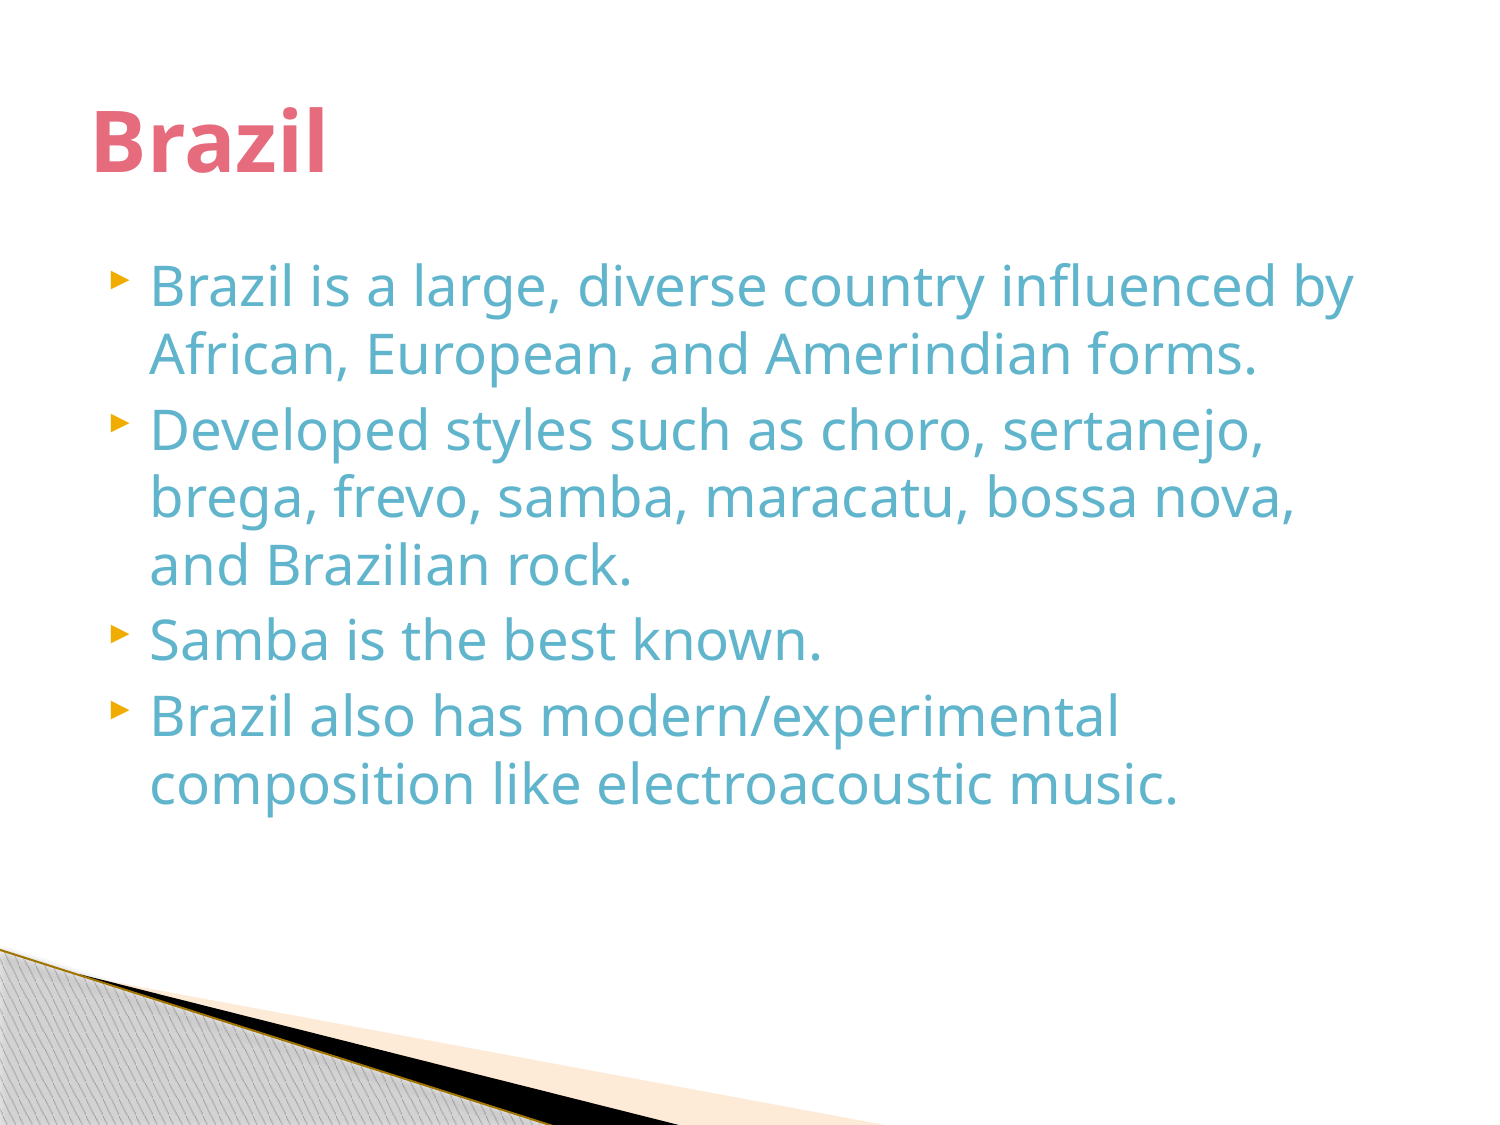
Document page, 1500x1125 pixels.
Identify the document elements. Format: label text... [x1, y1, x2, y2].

list Brazil is a large, diverse country influenced by African, European, and Amerindian forms. Developed styles such as choro, sertanejo, brega, frevo, samba, maracatu, bossa nova, and Brazilian rock. Samba is the best known. Brazil also has modern/experimental composition like electroacoustic music. [75, 243, 1425, 986]
title Brazil [75, 45, 1425, 233]
